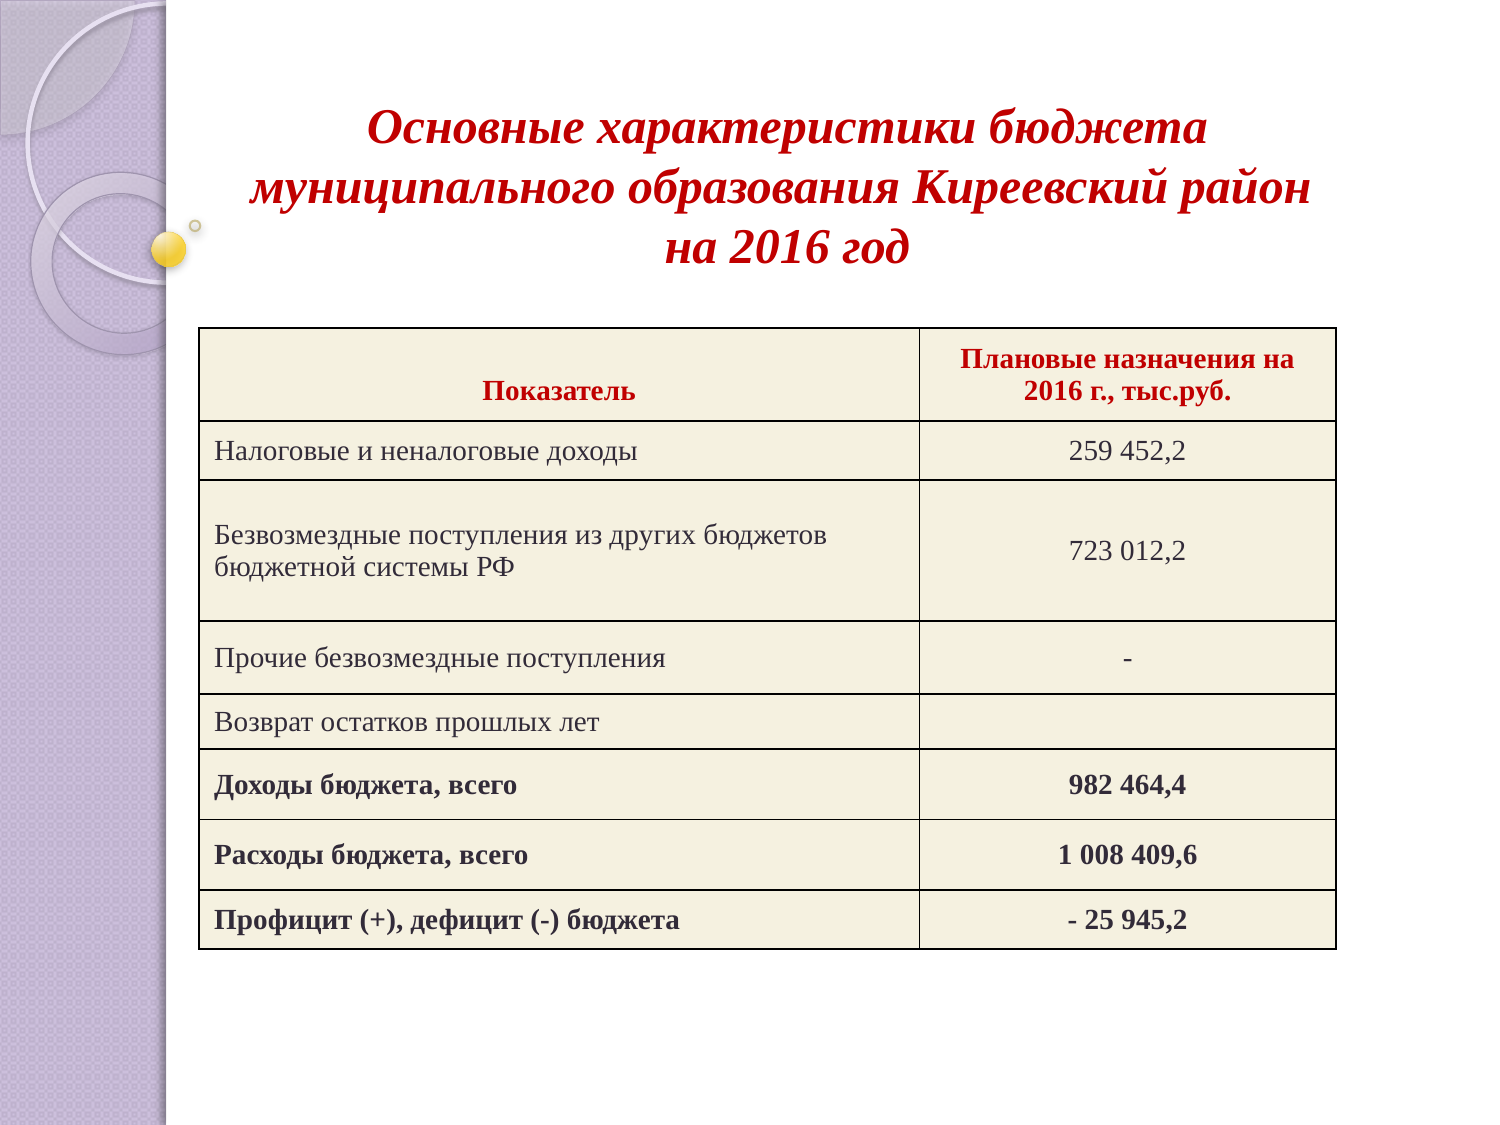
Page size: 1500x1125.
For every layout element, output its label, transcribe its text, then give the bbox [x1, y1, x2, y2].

table_cell - 25 945,2 [920, 891, 1335, 948]
table_cell Налоговые и неналоговые доходы [200, 422, 919, 479]
title Основные характеристики бюджета муниципального образования Киреевский район на 2016 год [175, 101, 1399, 282]
table_cell Безвозмездные поступления из других бюджетов бюджетной системы РФ [200, 481, 919, 620]
table_cell 1 008 409,6 [920, 820, 1335, 889]
table_header Плановые назначения на 2016 г., тыс.руб. [920, 329, 1335, 420]
table_cell [920, 695, 1335, 748]
table_cell Прочие безвозмездные поступления [200, 622, 919, 693]
table_cell Расходы бюджета, всего [200, 820, 919, 889]
table_cell Доходы бюджета, всего [200, 750, 919, 819]
table_cell Профицит (+), дефицит (-) бюджета [200, 891, 919, 948]
table_header Показатель [200, 329, 919, 420]
table_cell - [920, 622, 1335, 693]
table_cell 259 452,2 [920, 422, 1335, 479]
table_cell 982 464,4 [920, 750, 1335, 819]
table_cell Возврат остатков прошлых лет [200, 695, 919, 748]
table_cell 723 012,2 [920, 481, 1335, 620]
